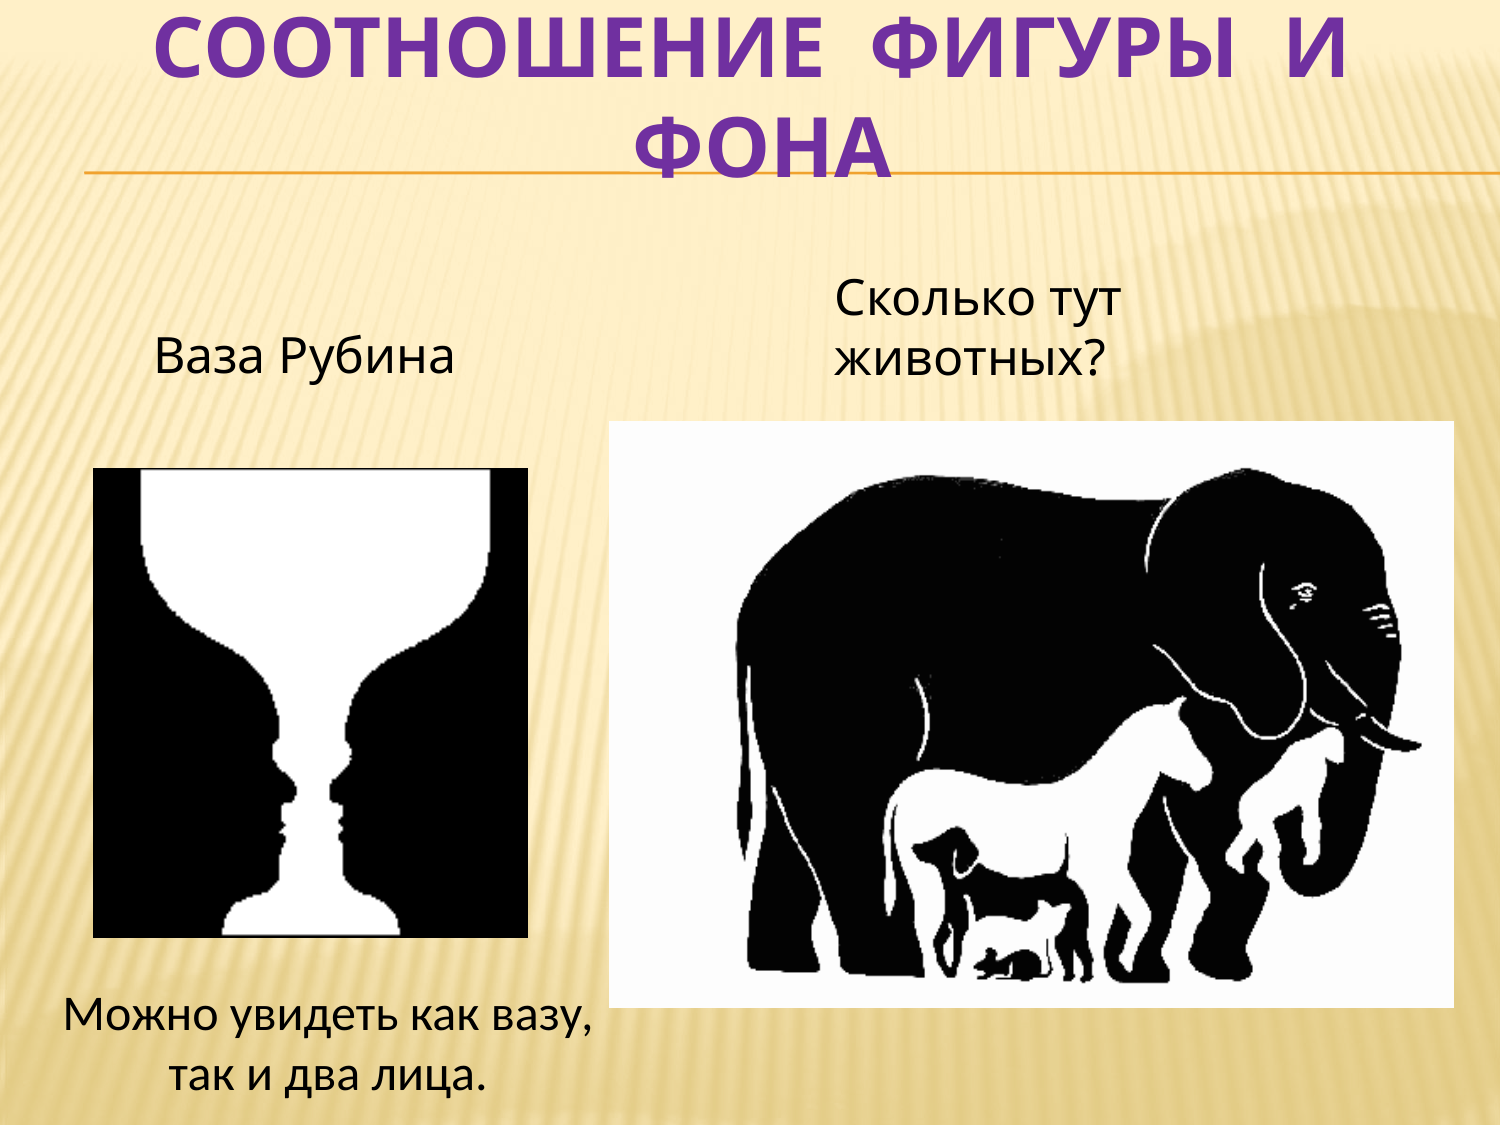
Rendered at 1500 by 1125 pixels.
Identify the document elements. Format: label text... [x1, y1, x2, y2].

text_box Ваза Рубина [138, 316, 485, 392]
picture [609, 421, 1454, 1009]
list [93, 468, 528, 938]
text_box Сколько тут животных? [820, 257, 1360, 419]
text_box Можно увидеть как вазу, так и два лица. [46, 973, 610, 1109]
title Соотношение фигуры и фона [50, 75, 1475, 213]
